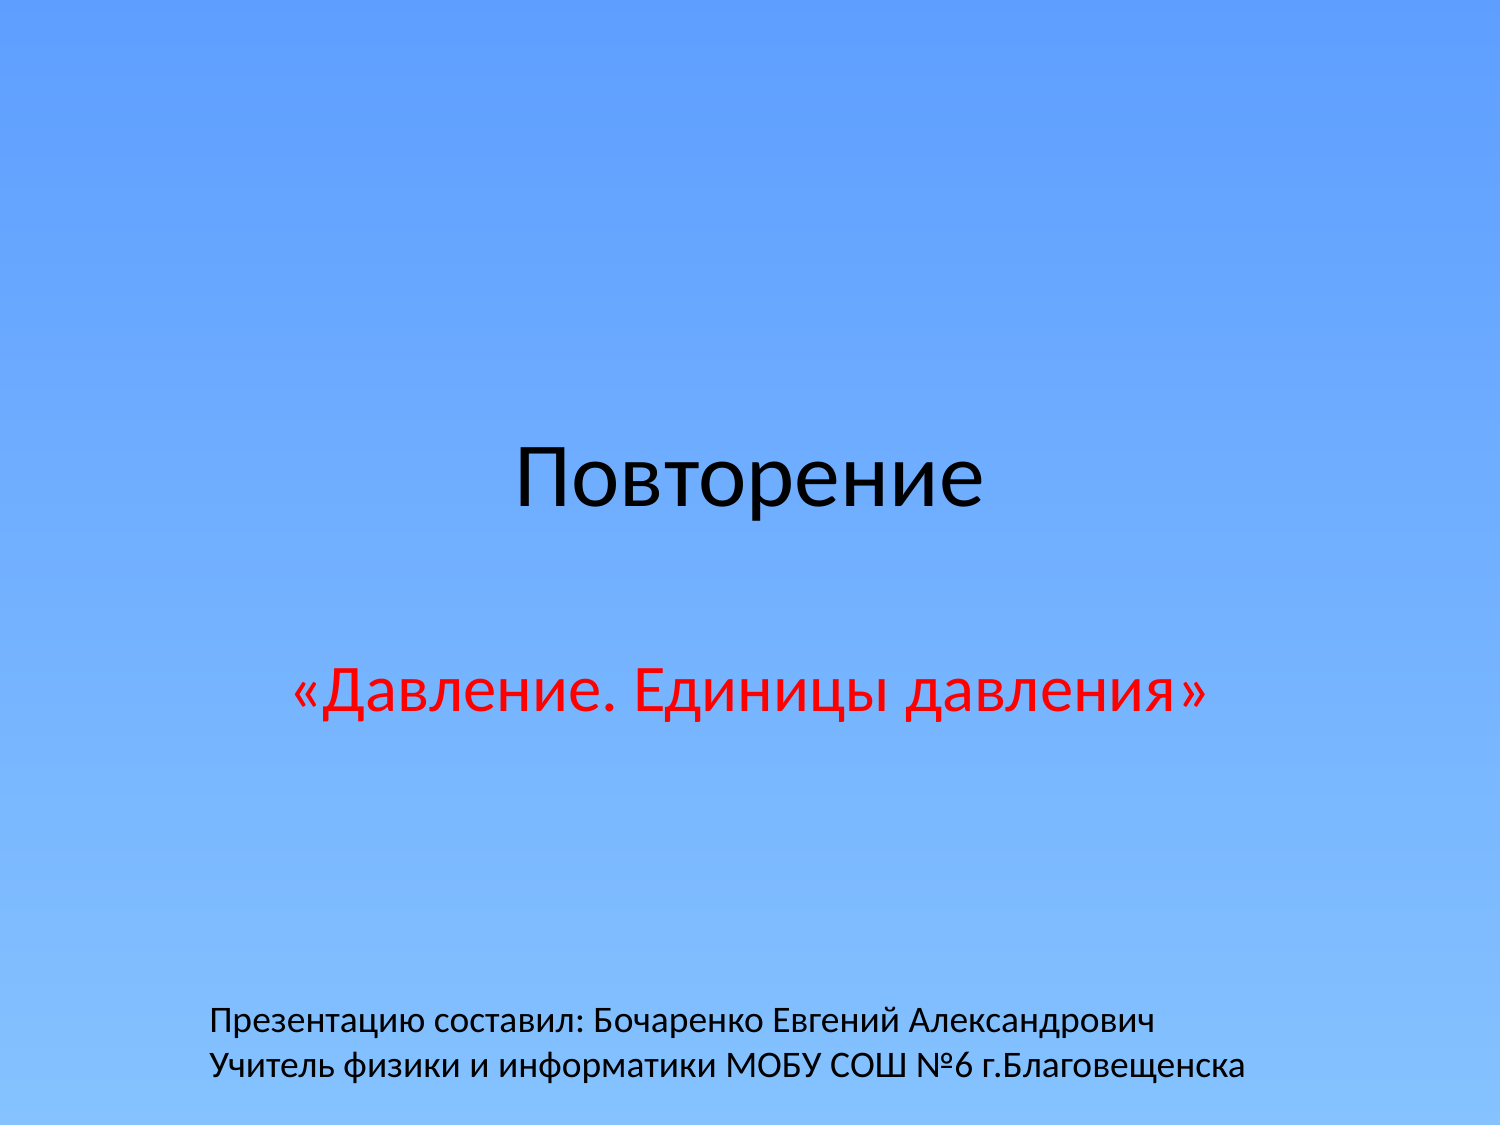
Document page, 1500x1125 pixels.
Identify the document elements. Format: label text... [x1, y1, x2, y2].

subtitle «Давление. Единицы давления» [224, 637, 1276, 926]
text_box Презентацию составил: Бочаренко Евгений Александрович Учитель физики и информатики МОБУ СОШ №6 г.Благовещенска [194, 987, 1329, 1093]
title Повторение [112, 349, 1388, 591]
